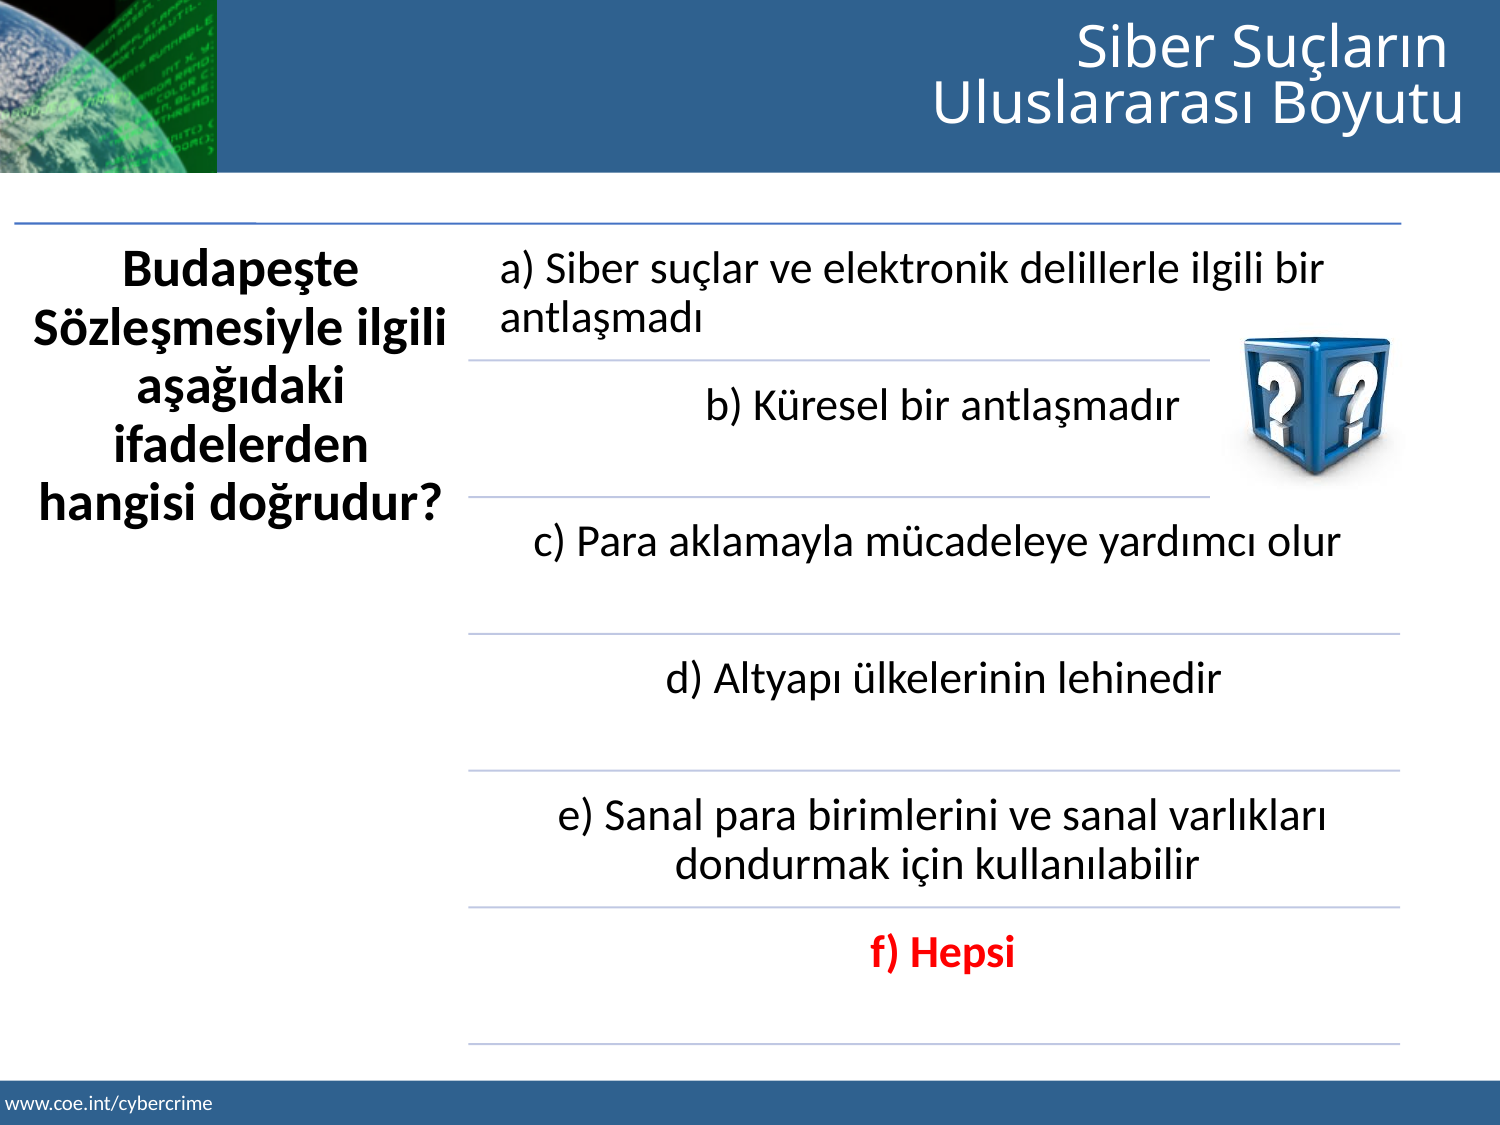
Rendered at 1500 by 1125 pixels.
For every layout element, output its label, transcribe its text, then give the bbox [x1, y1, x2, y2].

picture [0, 1, 217, 173]
text_box Siber Suçların Uluslararası Boyutu [515, 15, 1480, 143]
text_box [14, 223, 1402, 1053]
picture [1210, 293, 1417, 501]
